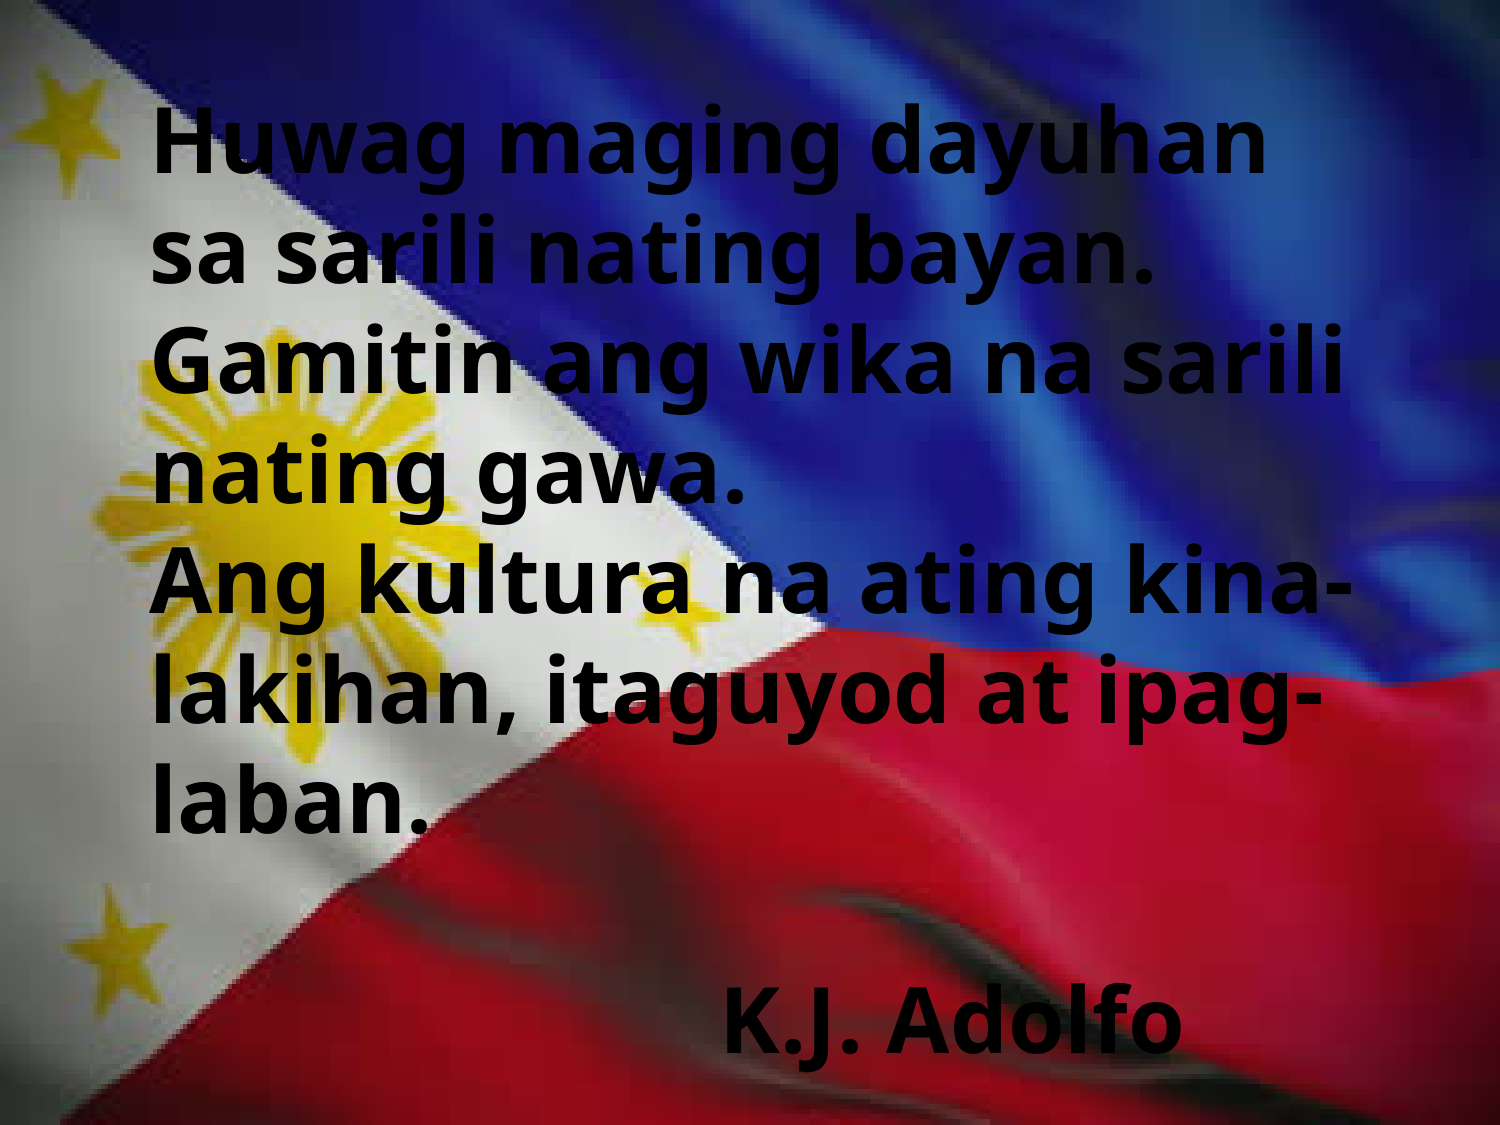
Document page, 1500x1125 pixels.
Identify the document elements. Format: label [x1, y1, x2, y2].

list [0, 0, 1500, 1125]
